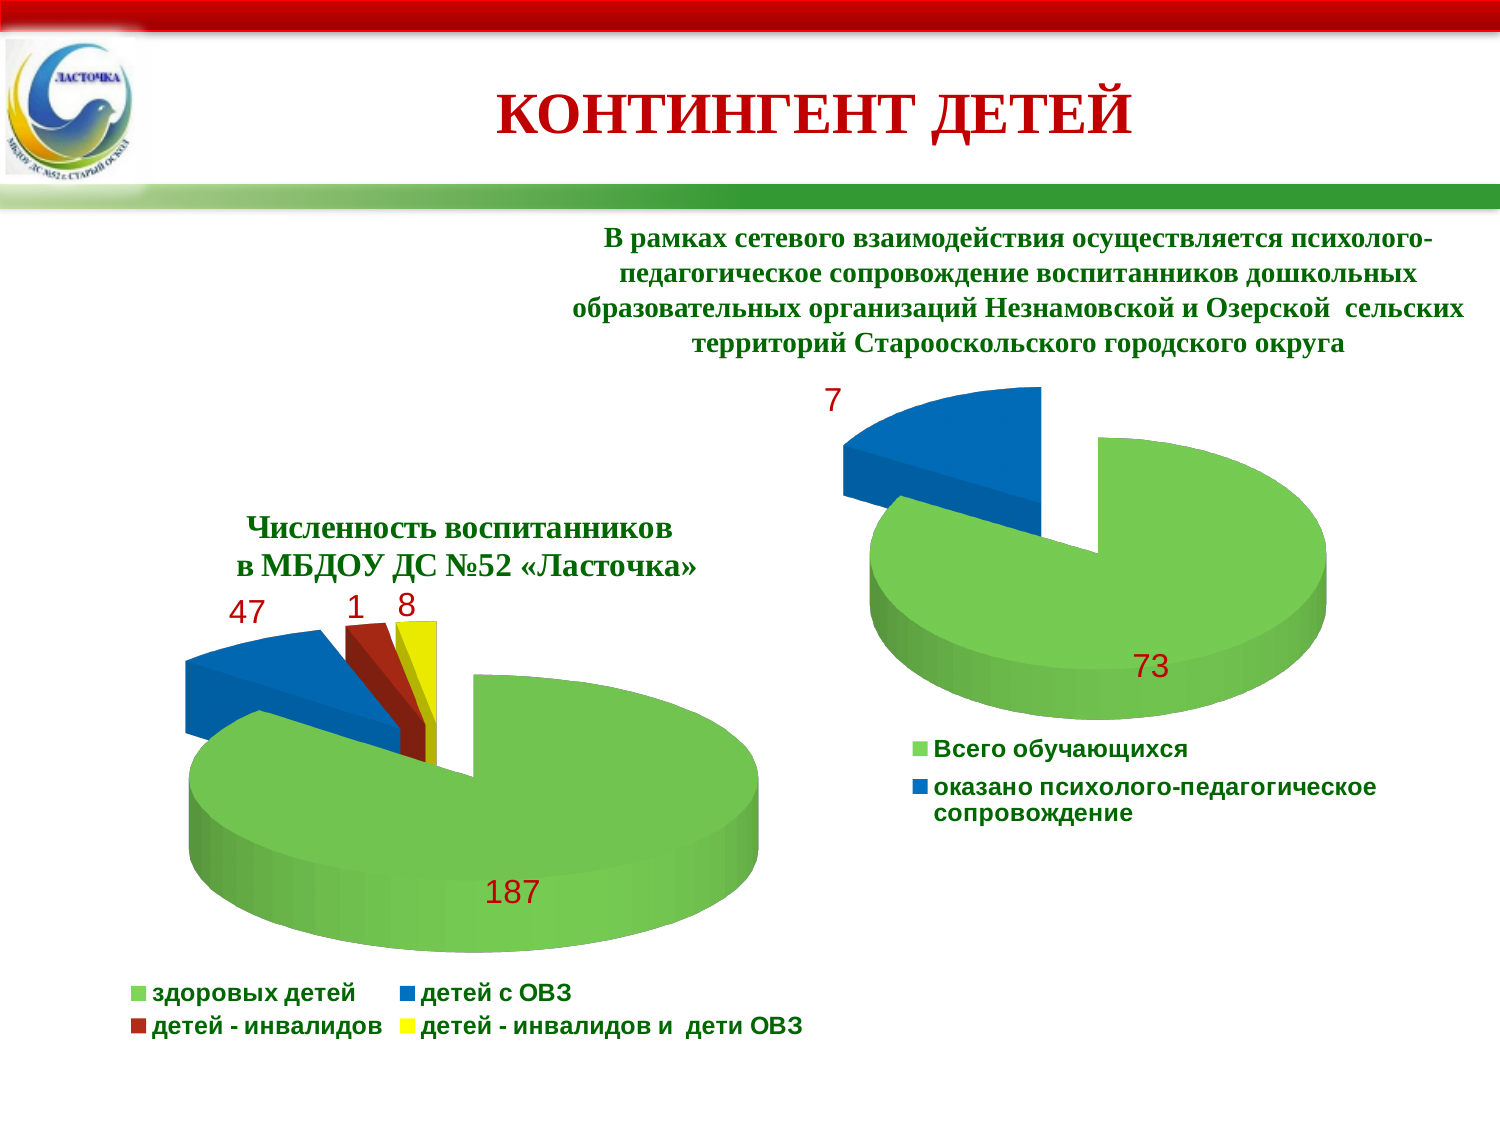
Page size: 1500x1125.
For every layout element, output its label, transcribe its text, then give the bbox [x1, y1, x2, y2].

text_box В рамках сетевого взаимодействия осуществляется психолого-педагогическое сопровождение воспитанников дошкольных образовательных организаций Незнамовской и Озерской сельских территорий Старооскольского городского округа [537, 210, 1500, 366]
chart [0, 367, 1500, 1046]
text_box КОНТИНГЕНТ ДЕТЕЙ [199, 46, 1430, 153]
picture [0, 11, 162, 212]
